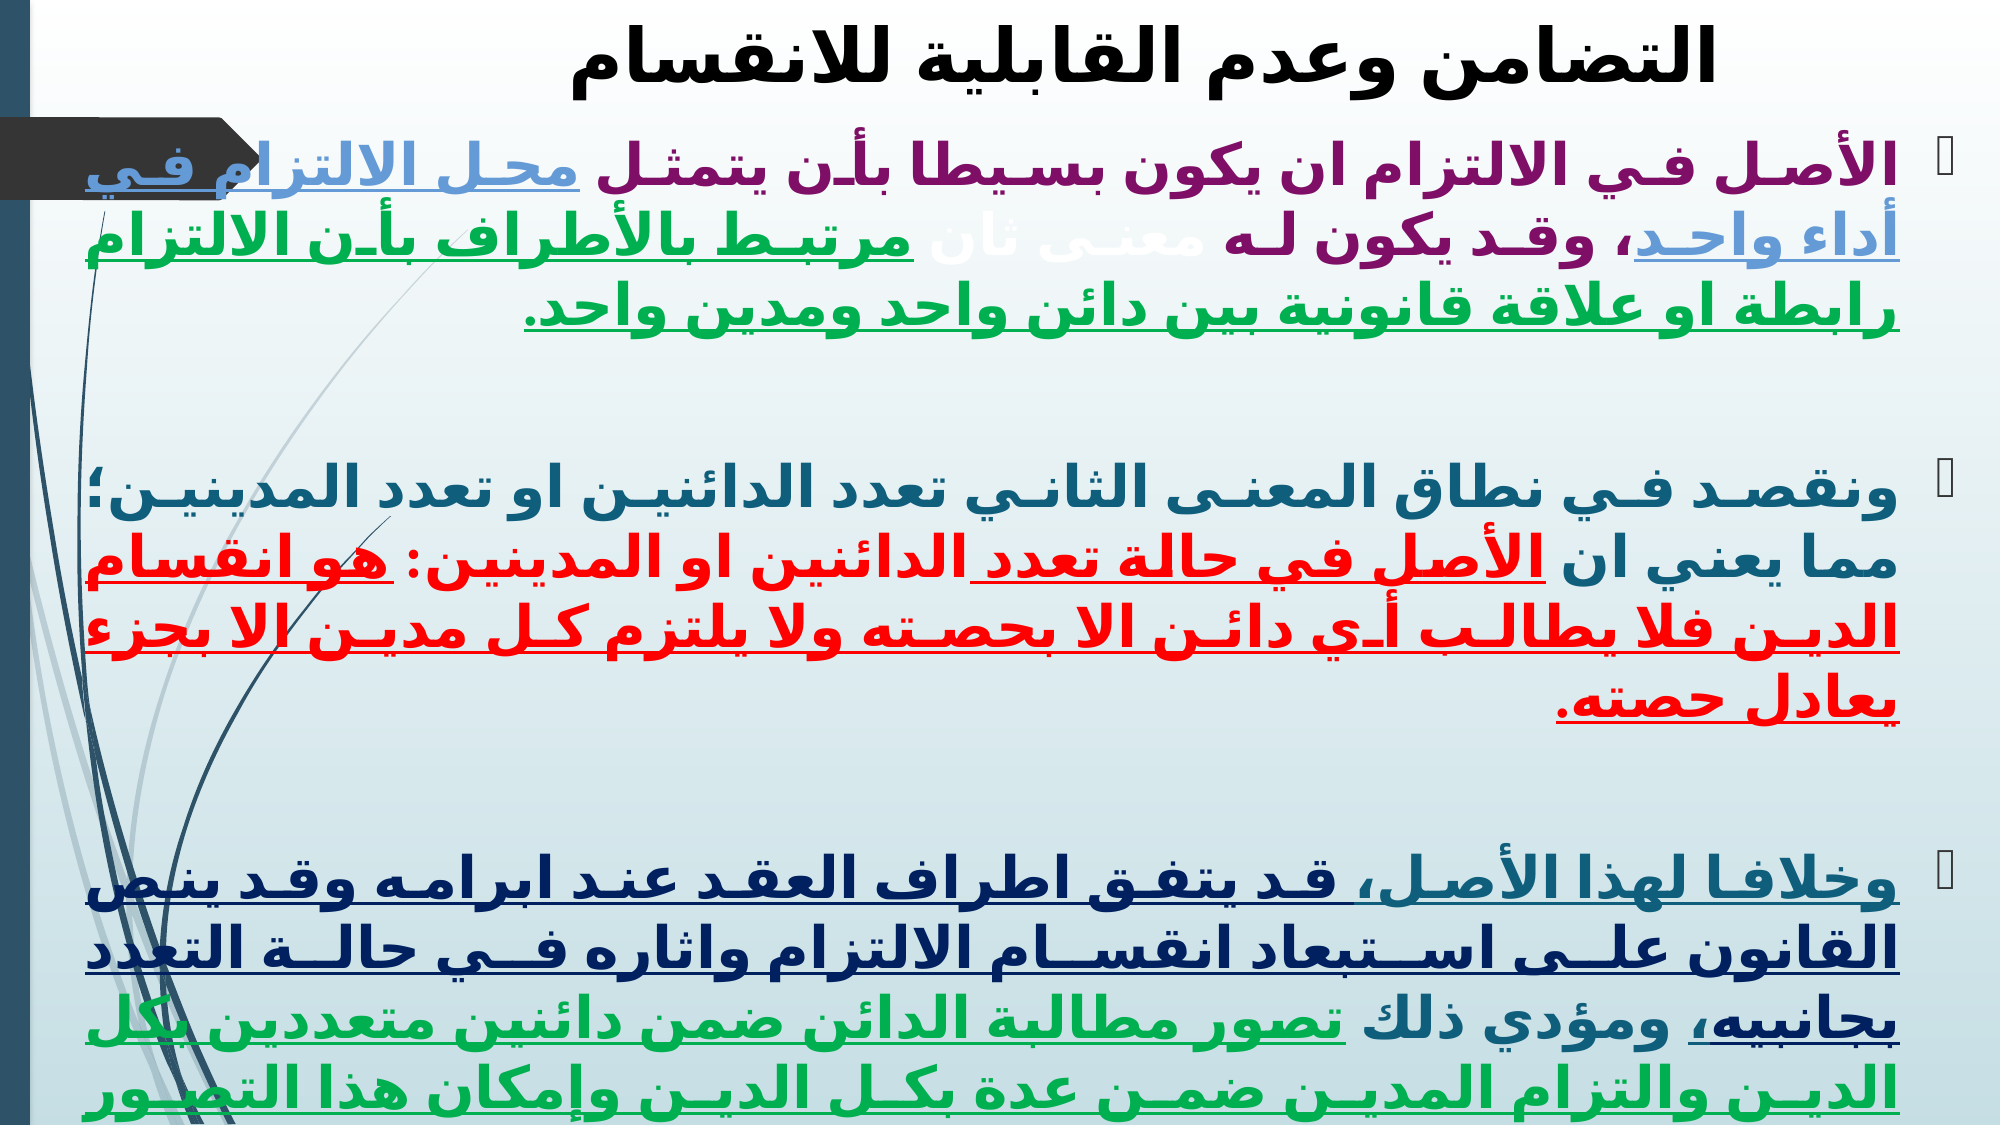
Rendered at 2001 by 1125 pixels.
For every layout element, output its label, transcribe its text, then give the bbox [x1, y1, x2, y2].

list الأصل في الالتزام ان يكون بسيطا بأن يتمثل محل الالتزام في أداء واحد، وقد يكون له معنى ثان مرتبط بالأطراف بأن الالتزام رابطة او علاقة قانونية بين دائن واحد ومدين واحد. ونقصد في نطاق المعنى الثاني تعدد الدائنين او تعدد المدينين؛ مما يعني ان الأصل في حالة تعدد الدائنين او المدينين: هو انقسام الدين فلا يطالب أي دائن الا بحصته ولا يلتزم كل مدين الا بجزء يعادل حصته. وخلافا لهذا الأصل، قد يتفق اطراف العقد عند ابرامه وقد ينص القانون على استبعاد انقسام الالتزام واثاره في حالة التعدد بجانبيه، ومؤدي ذلك تصور مطالبة الدائن ضمن دائنين متعددين بكل الدين والتزام المدين ضمن عدة بكل الدين وإمكان هذا التصور يتوفر في حالتين هما : 1/ التضامن 2/ عدم الانقسام [69, 119, 1972, 1098]
title التضامن وعدم القابلية للانقسام [413, 0, 1876, 119]
